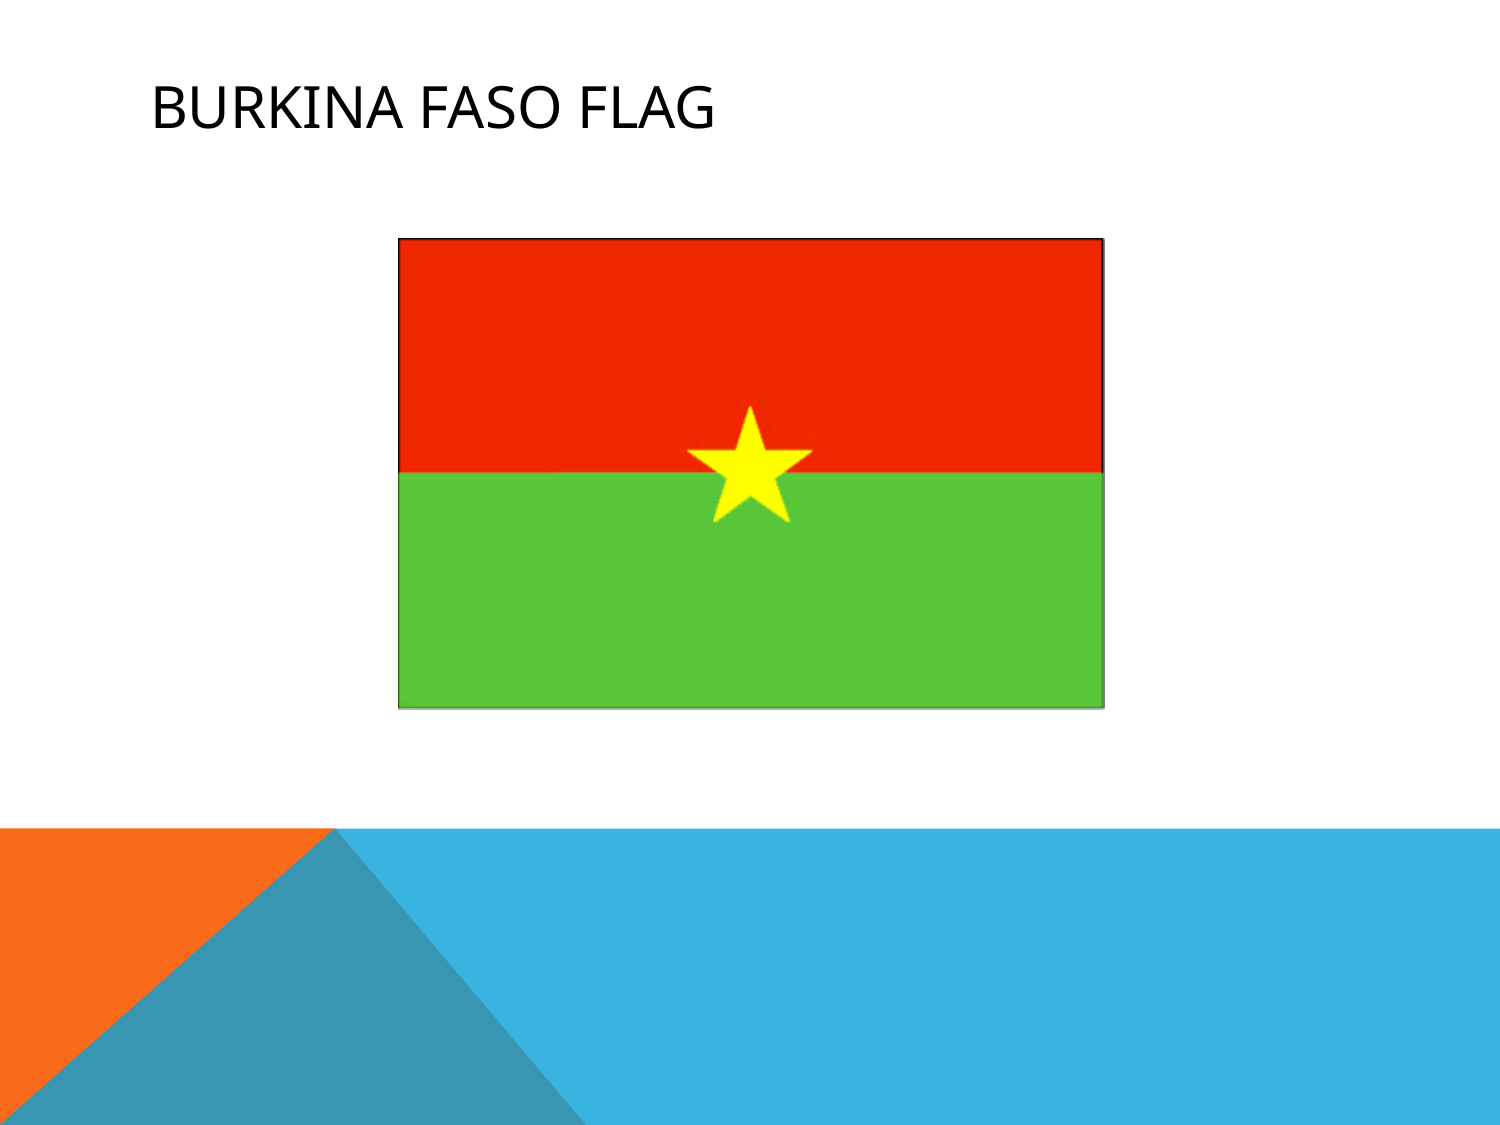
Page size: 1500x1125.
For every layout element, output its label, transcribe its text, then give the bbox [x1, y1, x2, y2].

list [398, 237, 1106, 711]
title Burkina Faso flag [135, 60, 1369, 150]
